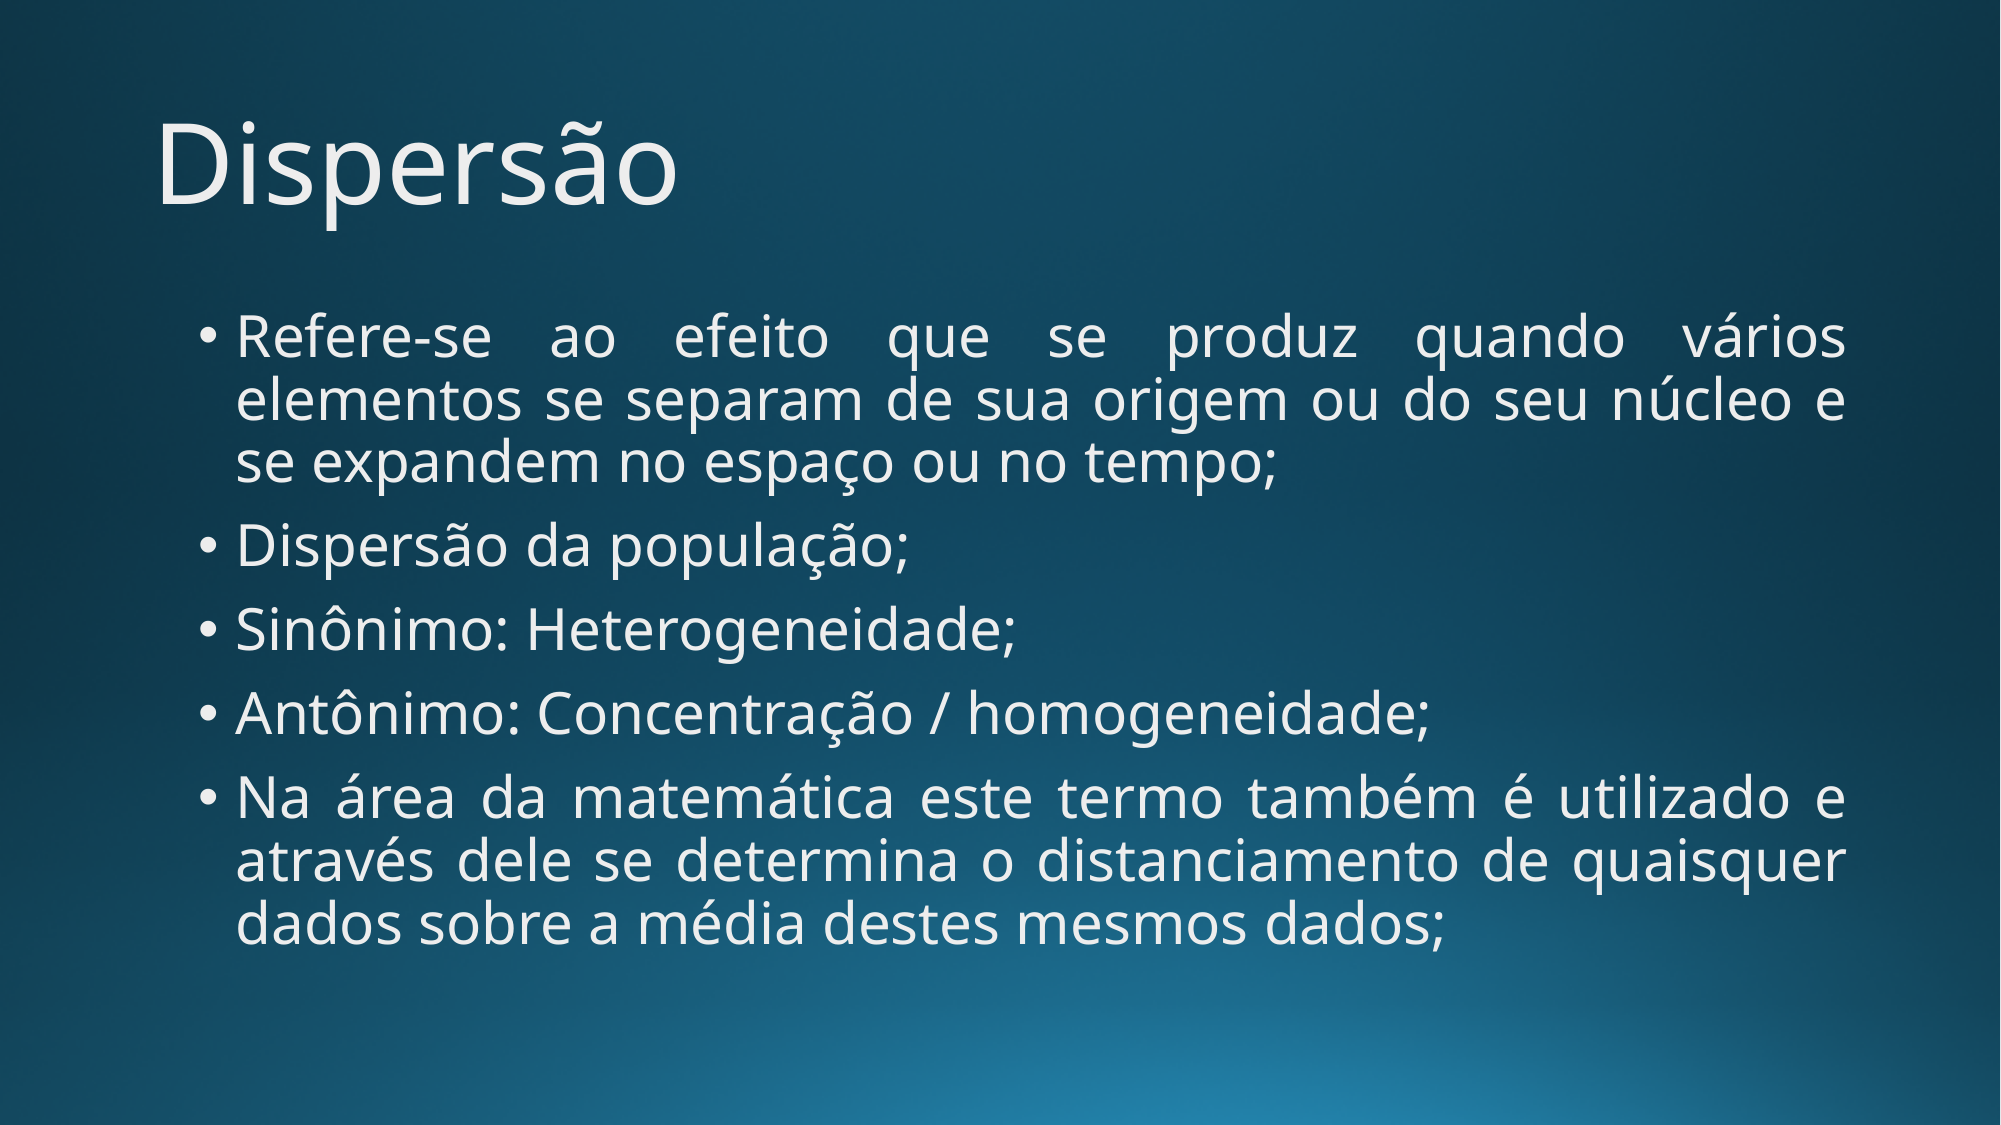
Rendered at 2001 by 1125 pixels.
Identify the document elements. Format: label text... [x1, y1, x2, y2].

picture [0, 0, 2001, 1125]
text_box Dispersão [137, 59, 1863, 278]
text_box Refere-se ao efeito que se produz quando vários elementos se separam de sua origem ou do seu núcleo e se expandem no espaço ou no tempo; Dispersão da população; Sinônimo: Heterogeneidade; Antônimo: Concentração / homogeneidade; Na área da matemática este termo também é utilizado e através dele se determina o distanciamento de quaisquer dados sobre a média destes mesmos dados; [183, 299, 1863, 1013]
